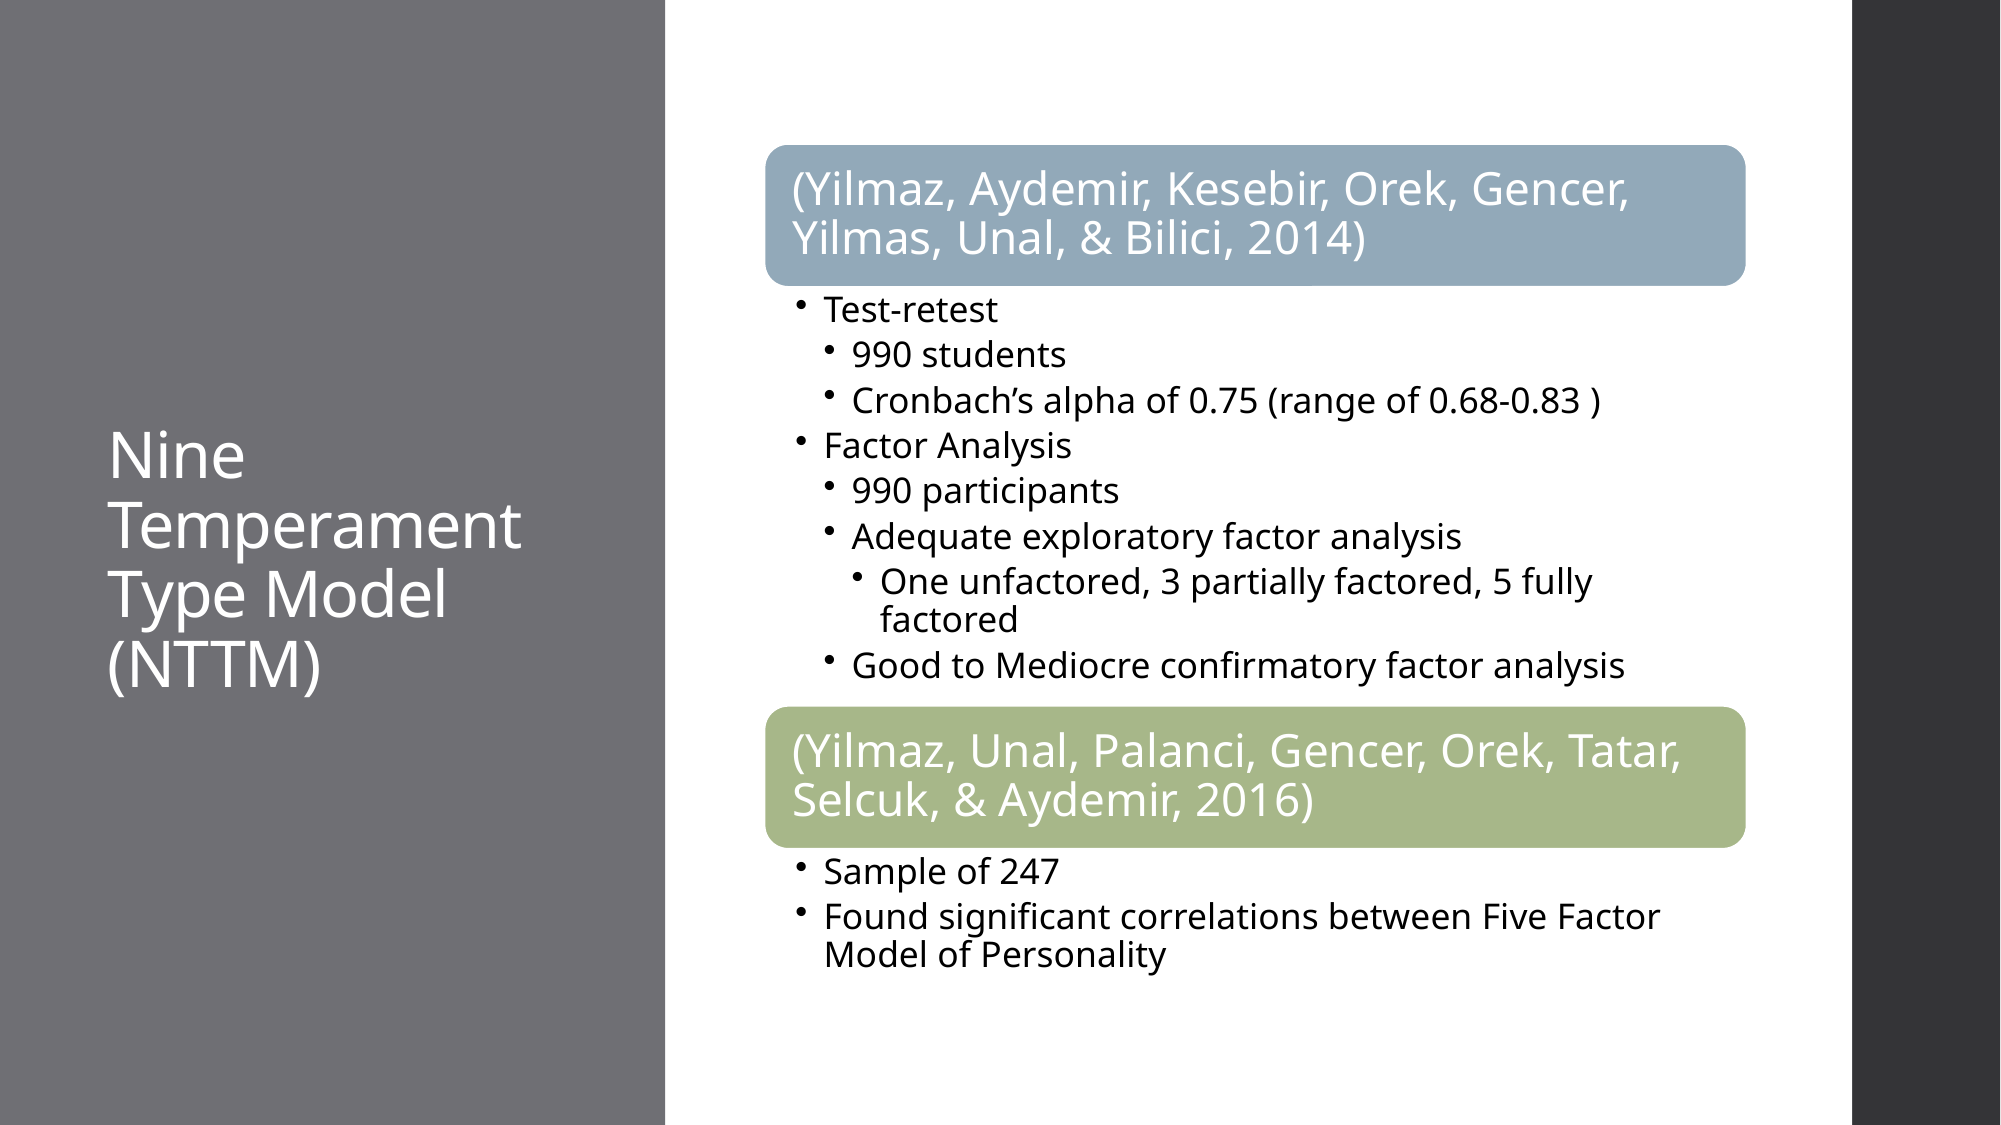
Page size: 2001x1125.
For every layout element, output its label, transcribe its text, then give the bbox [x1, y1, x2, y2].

text_box [0, 0, 666, 1125]
title Nine Temperament Type Model (NTTM) [92, 137, 539, 988]
text_box [1851, 0, 2000, 1125]
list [763, 131, 1748, 996]
